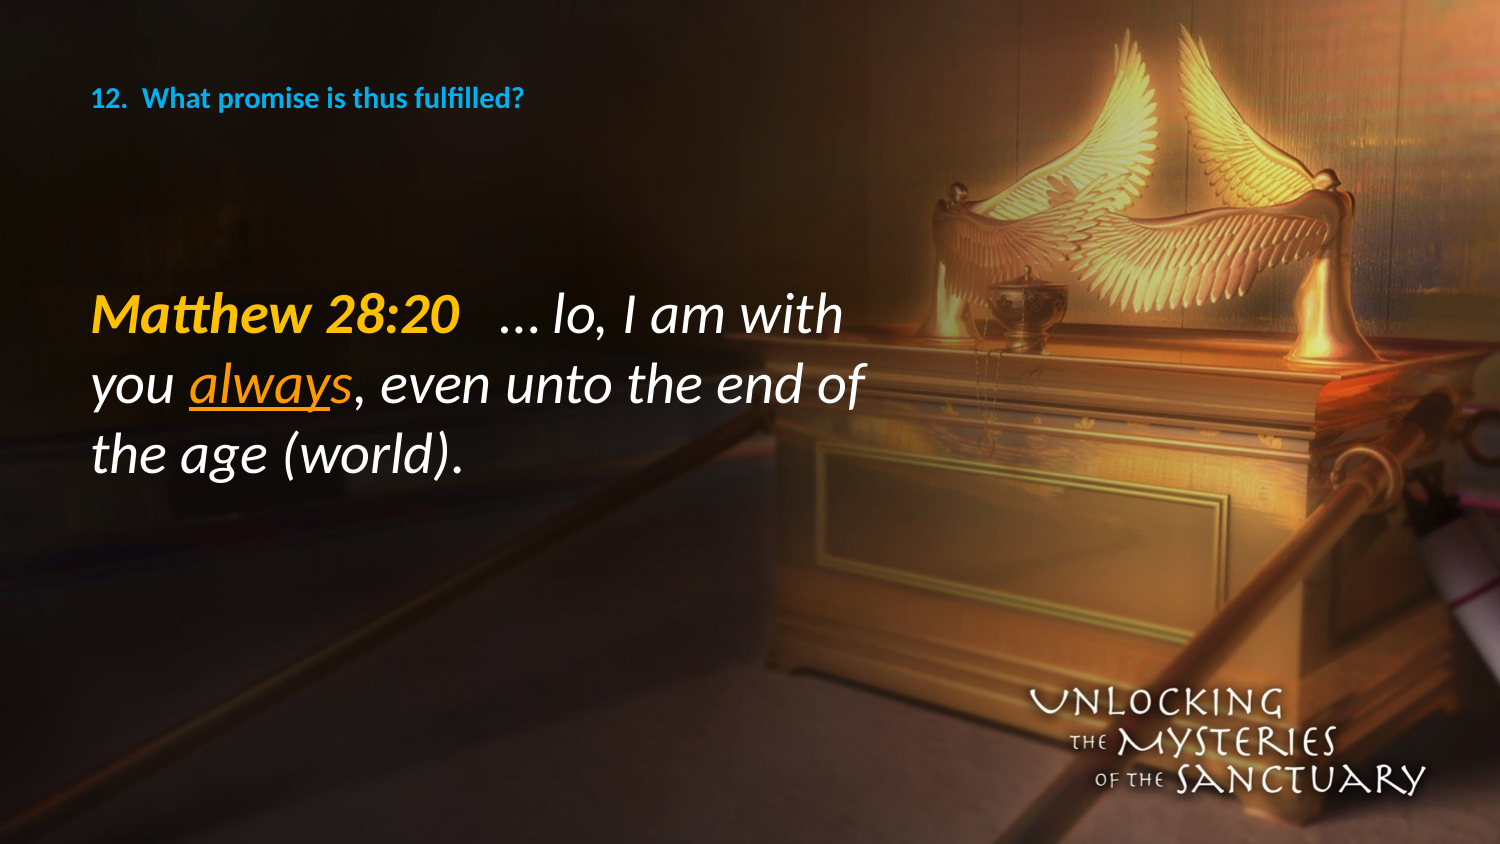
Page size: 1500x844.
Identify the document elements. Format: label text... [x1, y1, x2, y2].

picture [0, 0, 1500, 844]
title 12. What promise is thus fulfilled? [75, 33, 1425, 175]
list Matthew 28:20 … lo, I am with you always, even unto the end of the age (world). [75, 267, 932, 754]
